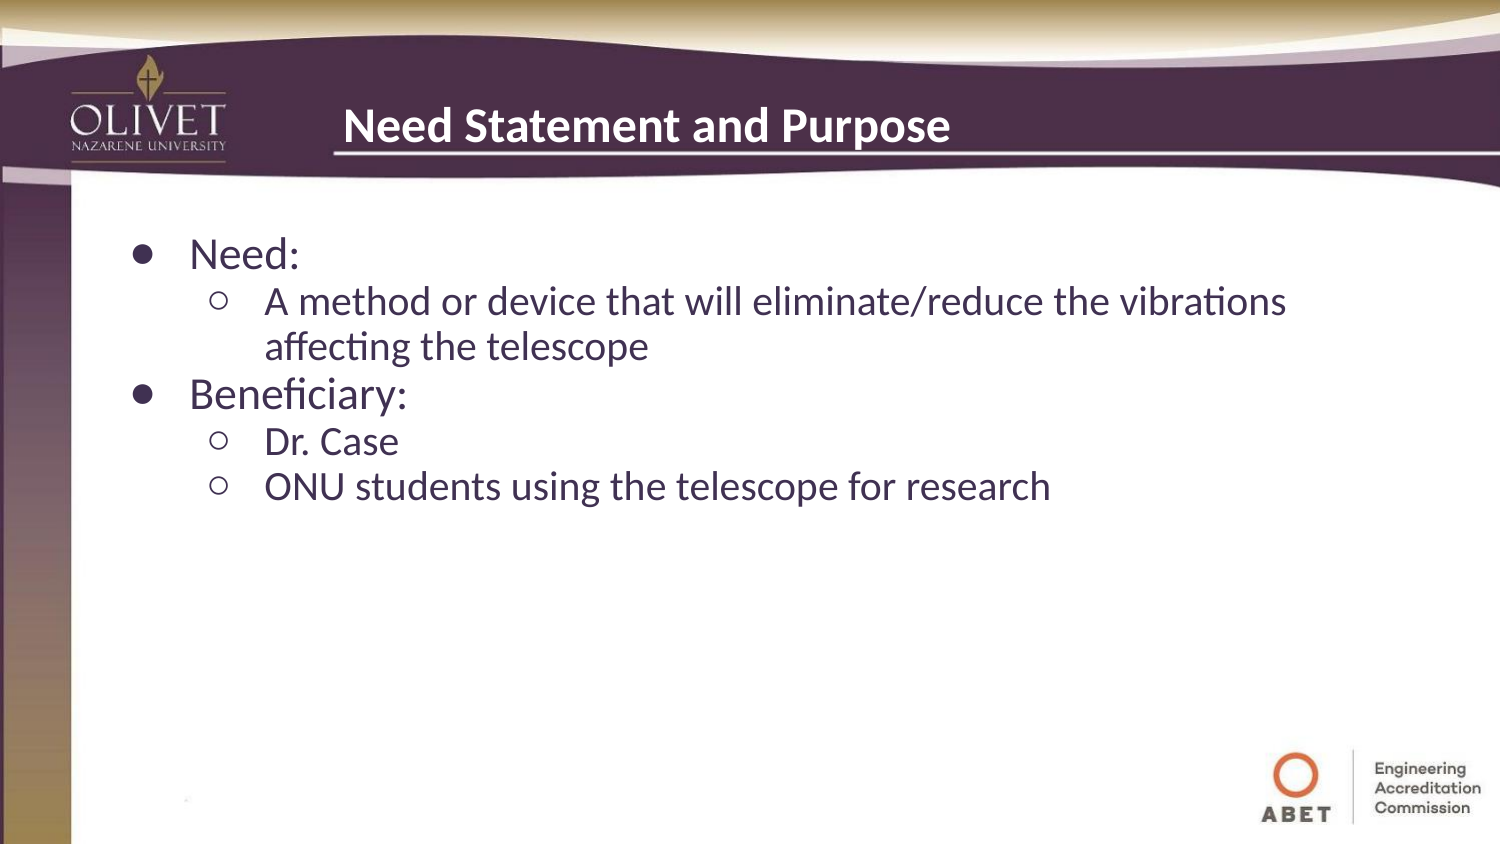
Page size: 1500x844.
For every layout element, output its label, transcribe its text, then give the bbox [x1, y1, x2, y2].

list Need: A method or device that will eliminate/reduce the vibrations affecting the telescope Beneficiary: Dr. Case ONU students using the telescope for research [103, 224, 1397, 760]
title Need Statement and Purpose [331, 44, 1397, 208]
picture [0, 0, 1500, 844]
